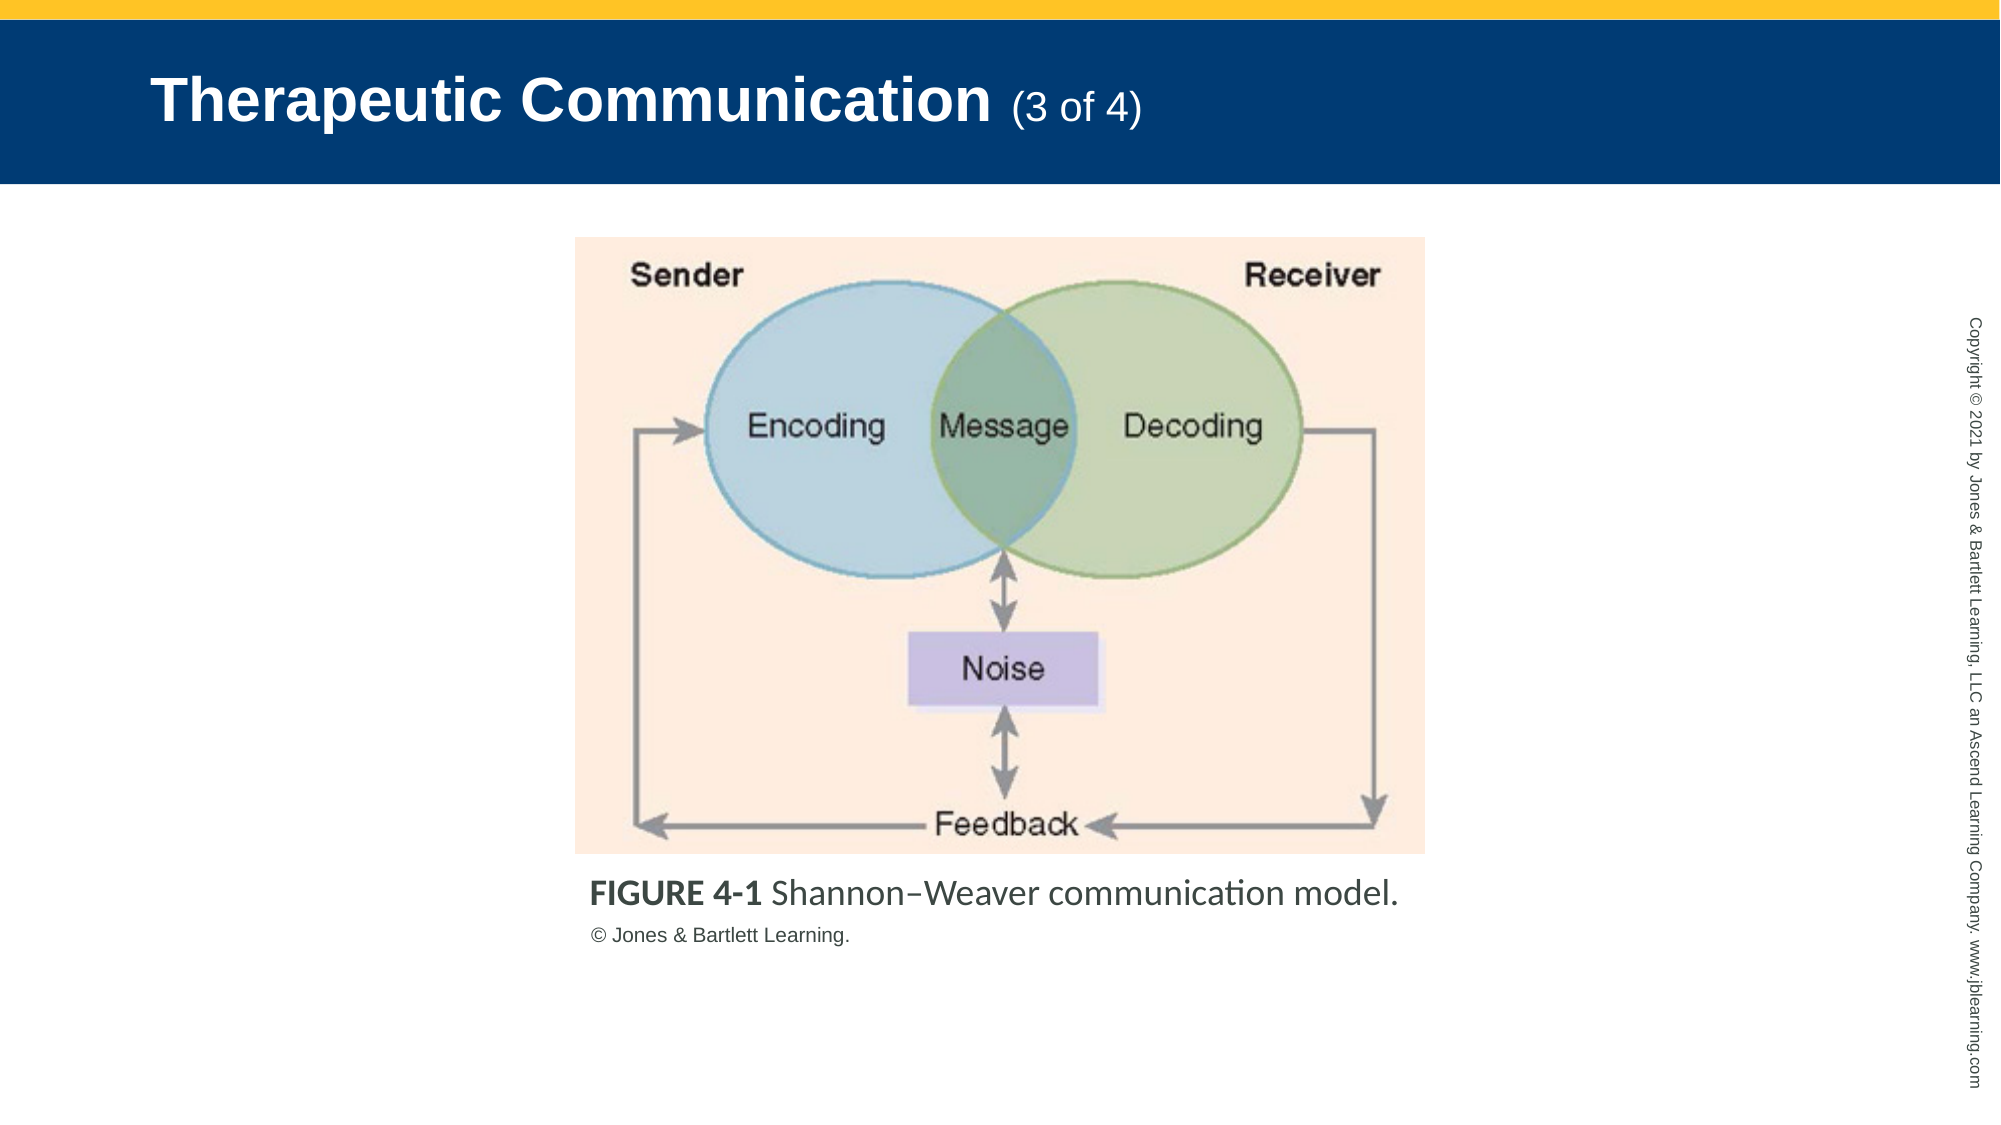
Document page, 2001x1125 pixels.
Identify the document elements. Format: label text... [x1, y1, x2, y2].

text_box [150, 237, 1850, 1025]
title Therapeutic Communication (3 of 4) [0, 19, 2000, 185]
text_box FIGURE 4-1 Shannon–Weaver communication model. [575, 860, 1575, 920]
picture [574, 237, 1425, 854]
text_box © Jones & Bartlett Learning. [576, 914, 866, 955]
